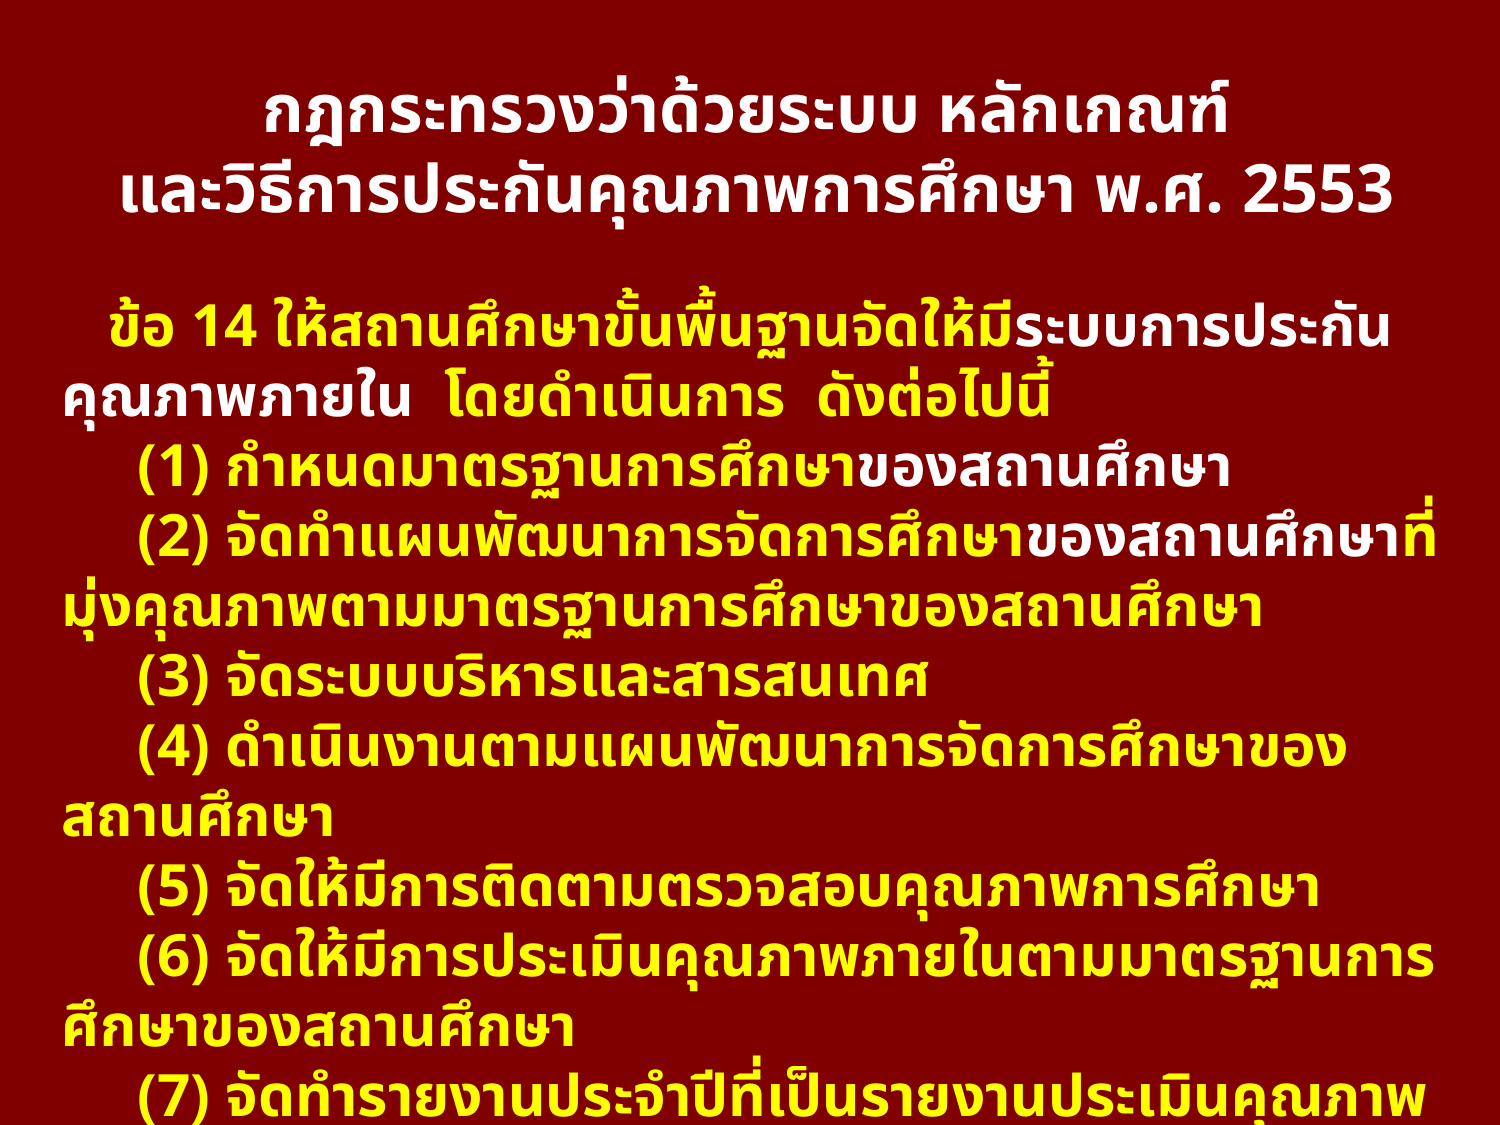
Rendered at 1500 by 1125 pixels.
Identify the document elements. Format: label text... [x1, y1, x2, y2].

text_box กฎกระทรวงว่าด้วยระบบ หลักเกณฑ์ และวิธีการประกันคุณภาพการศึกษา พ.ศ. 2553 [102, 58, 1410, 281]
text_box ข้อ 14 ให้สถานศึกษาขั้นพื้นฐานจัดให้มีระบบการประกันคุณภาพภายใน โดยดำเนินการ ดังต่อไปนี้ (1) กำหนดมาตรฐานการศึกษาของสถานศึกษา (2) จัดทำแผนพัฒนาการจัดการศึกษาของสถานศึกษาที่มุ่งคุณภาพตามมาตรฐานการศึกษาของสถานศึกษา (3) จัดระบบบริหารและสารสนเทศ (4) ดำเนินงานตามแผนพัฒนาการจัดการศึกษาของสถานศึกษา (5) จัดให้มีการติดตามตรวจสอบคุณภาพการศึกษา (6) จัดให้มีการประเมินคุณภาพภายในตามมาตรฐานการศึกษาของสถานศึกษา (7) จัดทำรายงานประจำปีที่เป็นรายงานประเมินคุณภาพ [46, 281, 1477, 1125]
